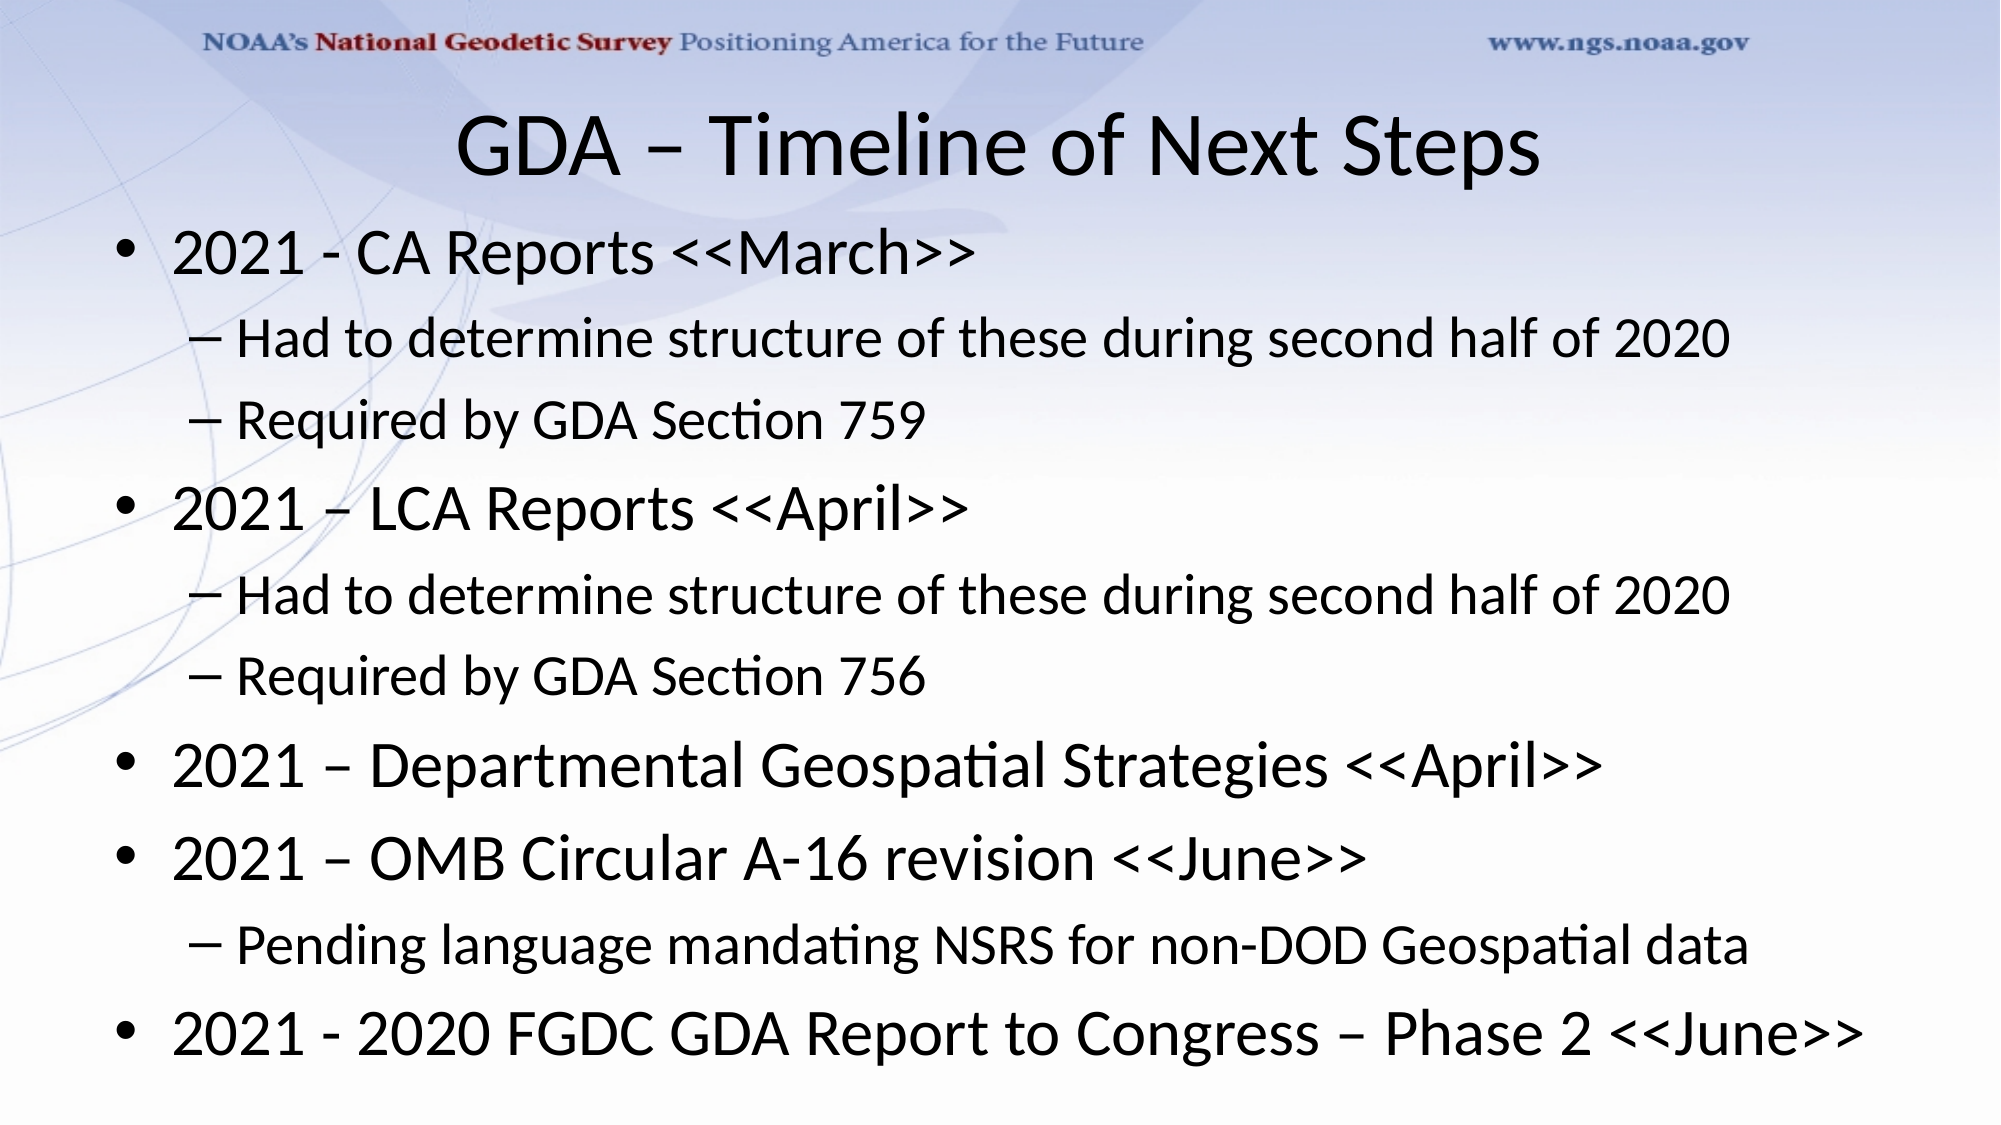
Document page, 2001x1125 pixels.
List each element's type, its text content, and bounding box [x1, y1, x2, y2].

picture [0, 0, 2000, 1125]
list 2021 - CA Reports <<March>> Had to determine structure of these during second half of 2020 Required by GDA Section 759 2021 – LCA Reports <<April>> Had to determine structure of these during second half of 2020 Required by GDA Section 756 2021 – Departmental Geospatial Strategies <<April>> 2021 – OMB Circular A-16 revision <<June>> Pending language mandating NSRS for non-DOD Geospatial data 2021 - 2020 FGDC GDA Report to Congress – Phase 2 <<June>> [99, 200, 1900, 943]
title GDA – Timeline of Next Steps [99, 45, 1900, 200]
